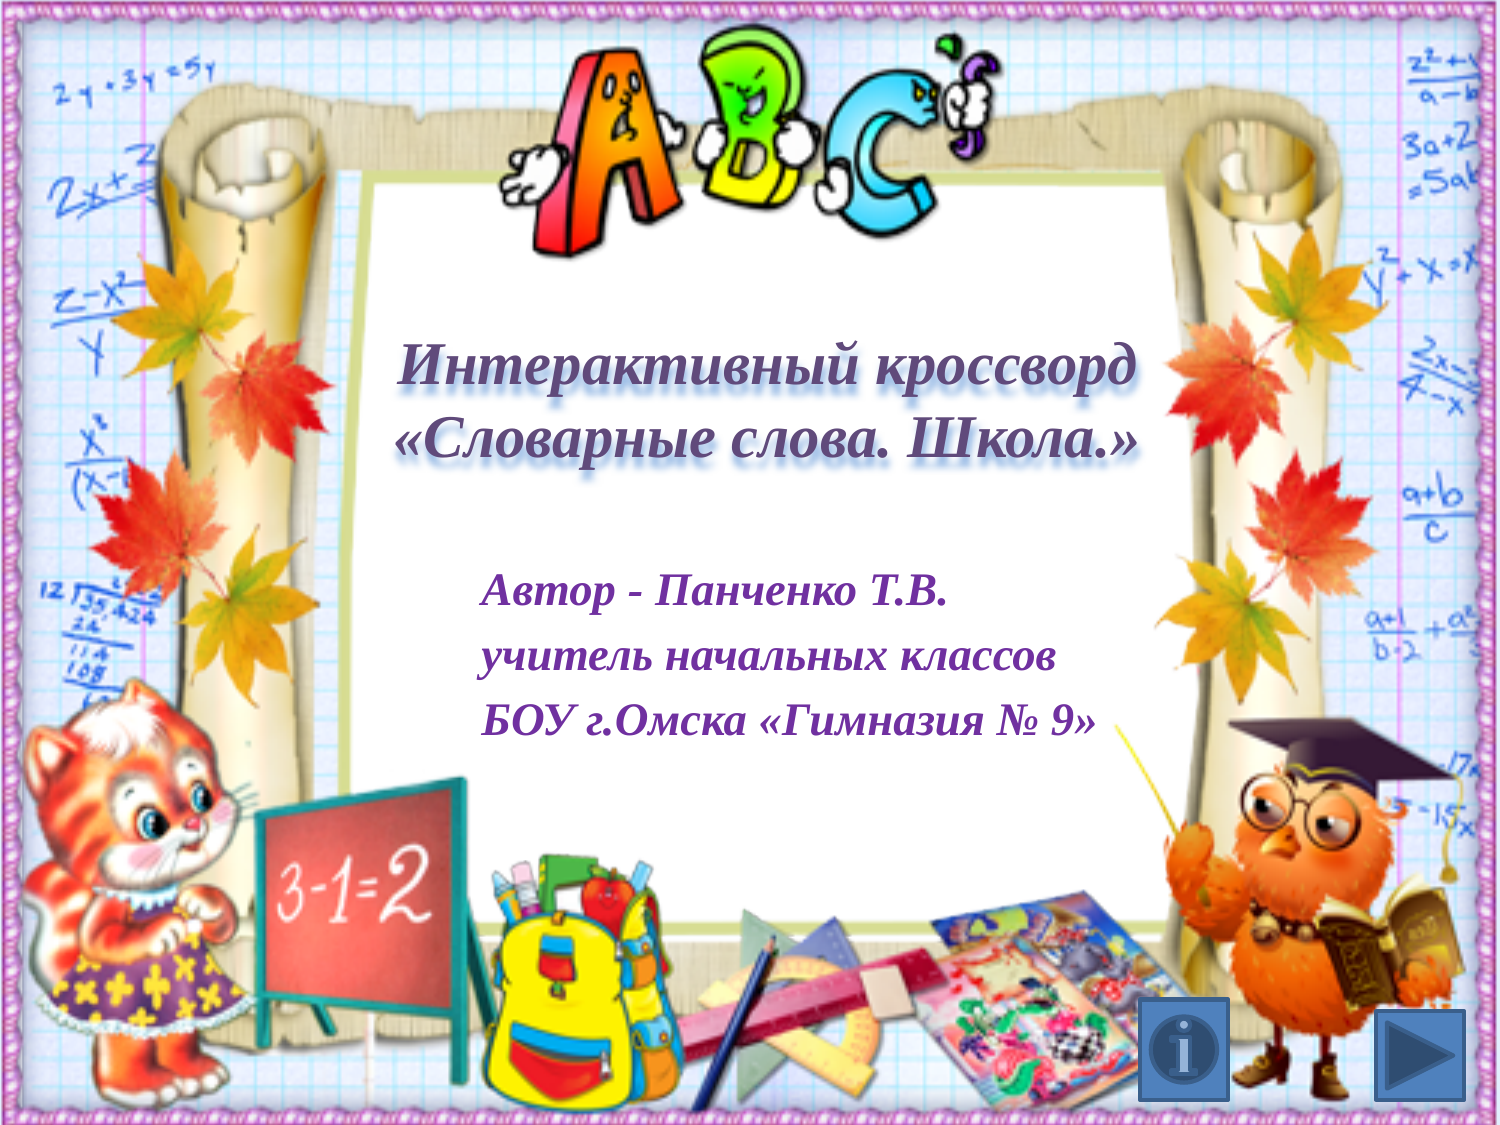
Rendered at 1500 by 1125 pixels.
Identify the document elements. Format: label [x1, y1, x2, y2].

list [0, 0, 1500, 1125]
